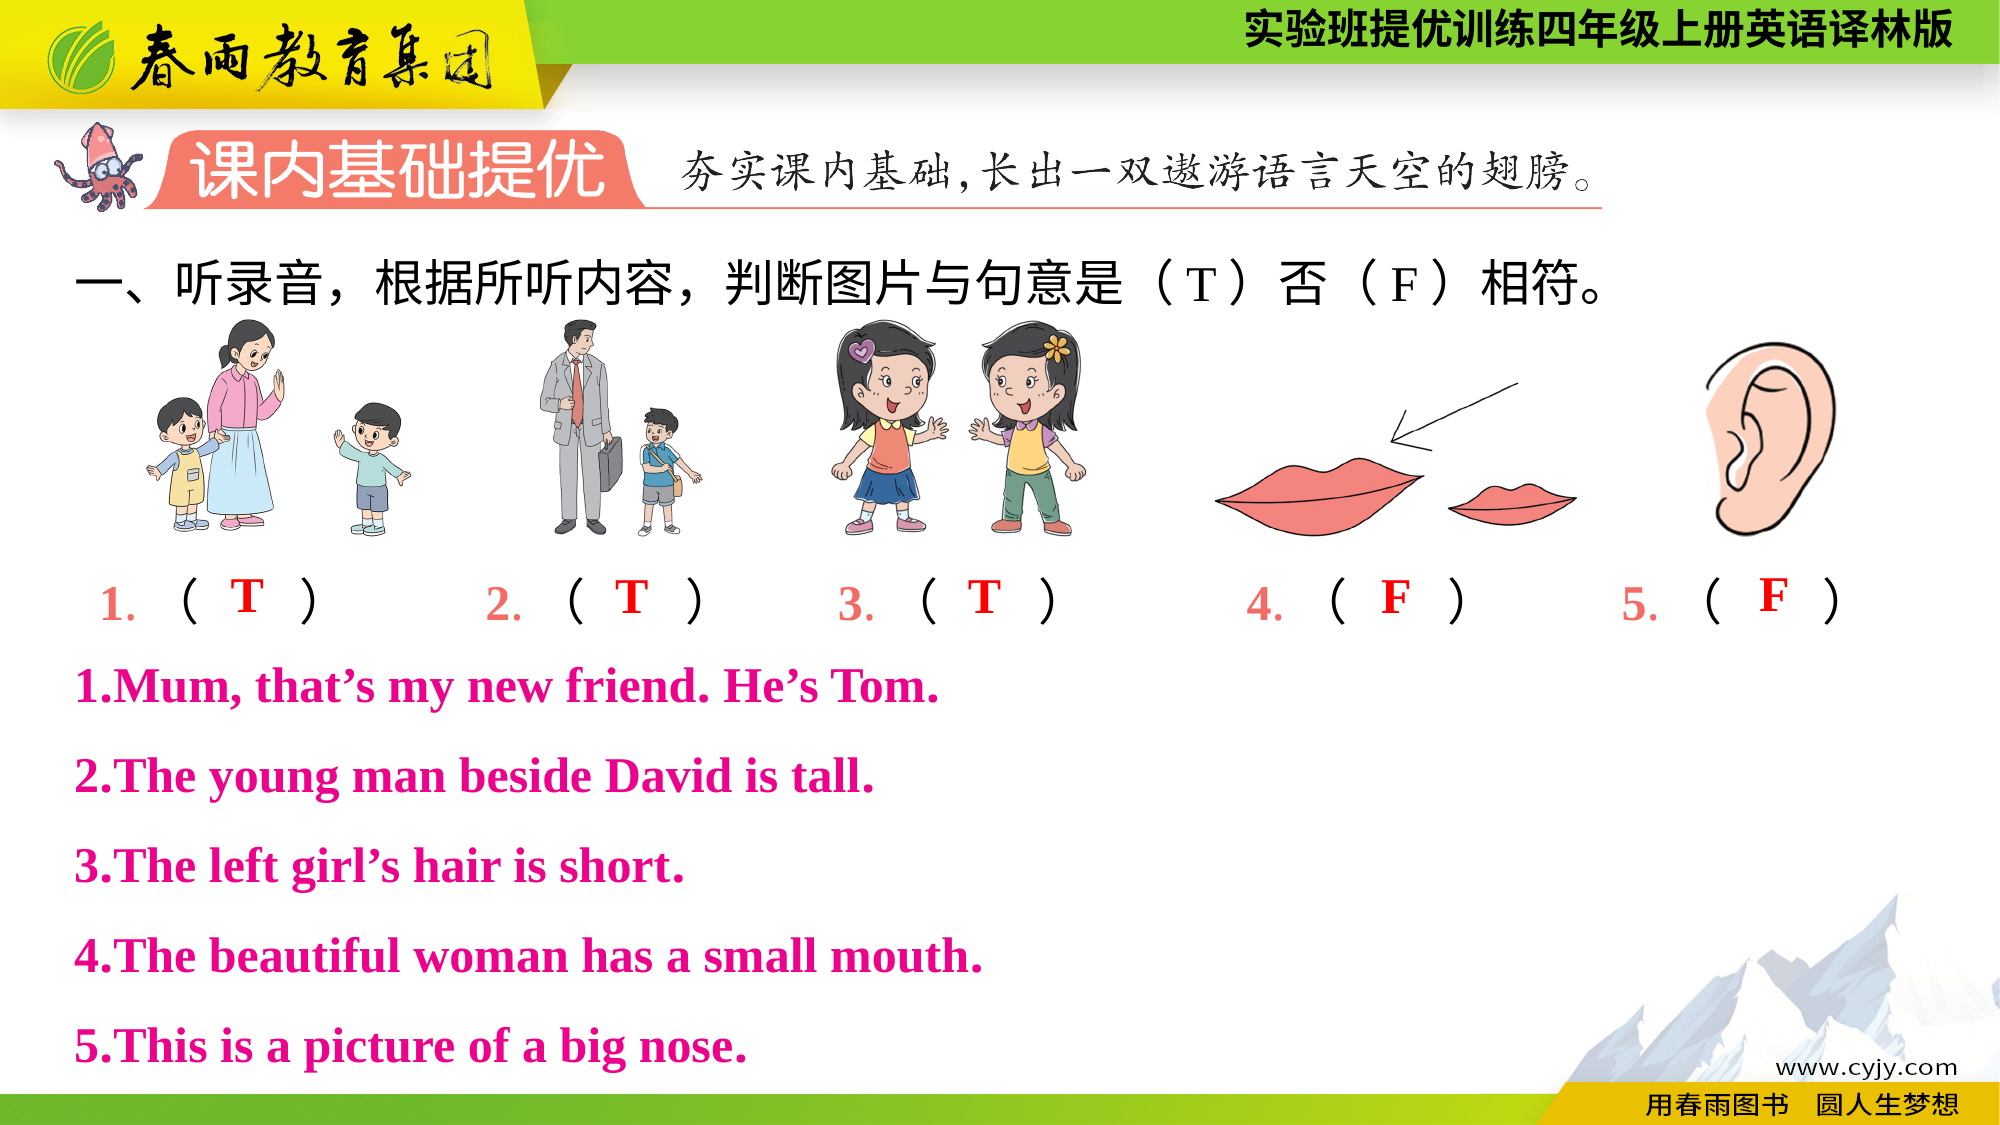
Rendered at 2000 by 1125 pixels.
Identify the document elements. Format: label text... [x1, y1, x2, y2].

text_box 1.（ ） 2.（ ） 3.（ ） 4.（ ） 5.（ ） [59, 532, 1944, 638]
text_box T [600, 556, 664, 631]
text_box 1.Mum, that’s my new friend. He’s Tom. 2.The young man beside David is tall. 3.The left girl’s hair is short. 4.The beautiful woman has a small mouth. 5.This is a picture of a big nose. [59, 638, 1944, 1080]
text_box T [215, 554, 279, 630]
text_box T [953, 556, 1017, 631]
picture [0, 0, 2000, 1125]
list 一、听录音，根据所听内容，判断图片与句意是（T）否（F）相符。 [59, 213, 1944, 308]
text_box F [1744, 554, 1805, 629]
text_box F [1366, 555, 1427, 631]
